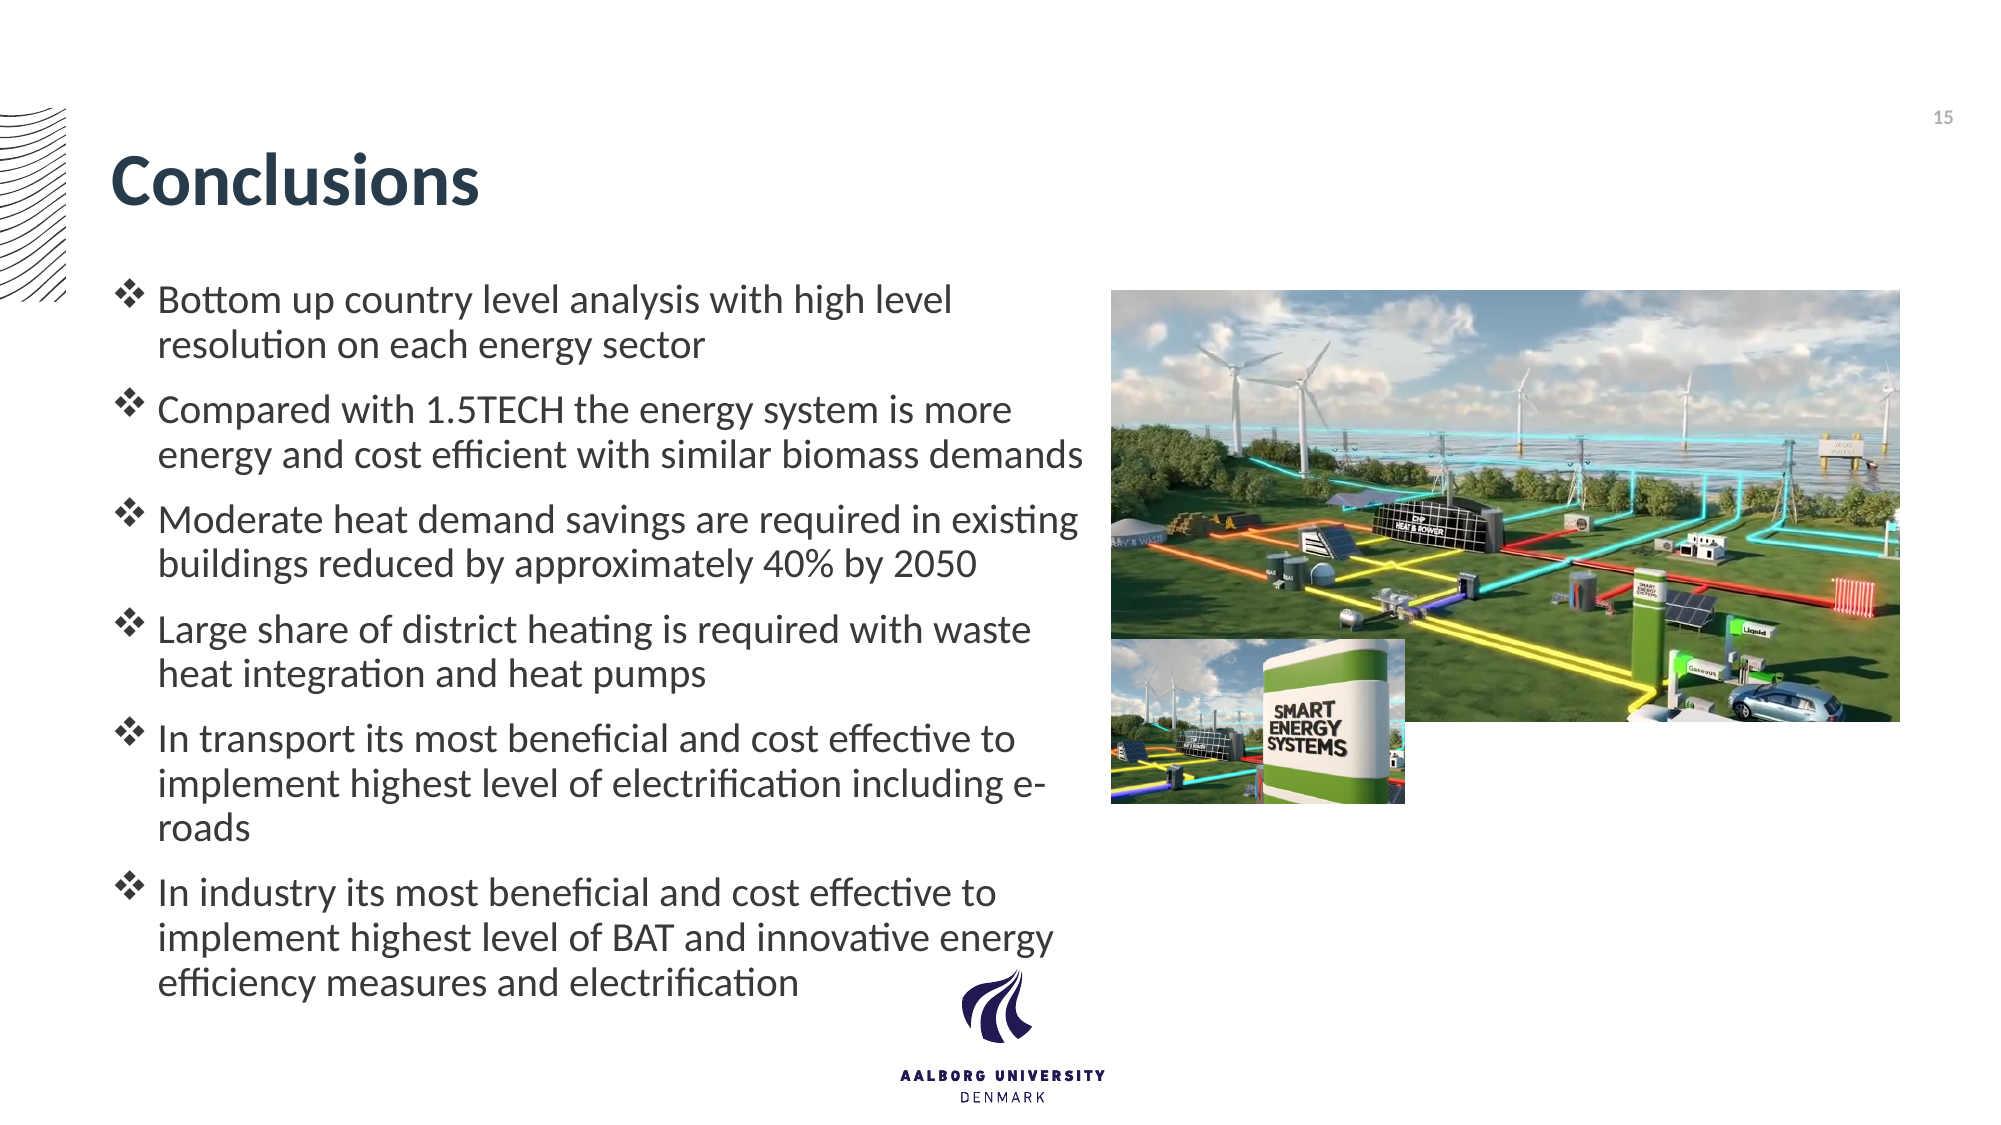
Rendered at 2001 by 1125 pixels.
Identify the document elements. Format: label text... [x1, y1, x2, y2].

slide_number 15 [1860, 97, 1954, 135]
picture [1111, 290, 1900, 804]
title Conclusions [96, 60, 935, 270]
list Bottom up country level analysis with high level resolution on each energy sector Compared with 1.5TECH the energy system is more energy and cost efficient with similar biomass demands Moderate heat demand savings are required in existing buildings reduced by approximately 40% by 2050 Large share of district heating is required with waste heat integration and heat pumps In transport its most beneficial and cost effective to implement highest level of electrification including e-roads In industry its most beneficial and cost effective to implement highest level of BAT and innovative energy efficiency measures and electrification [96, 270, 1112, 1020]
